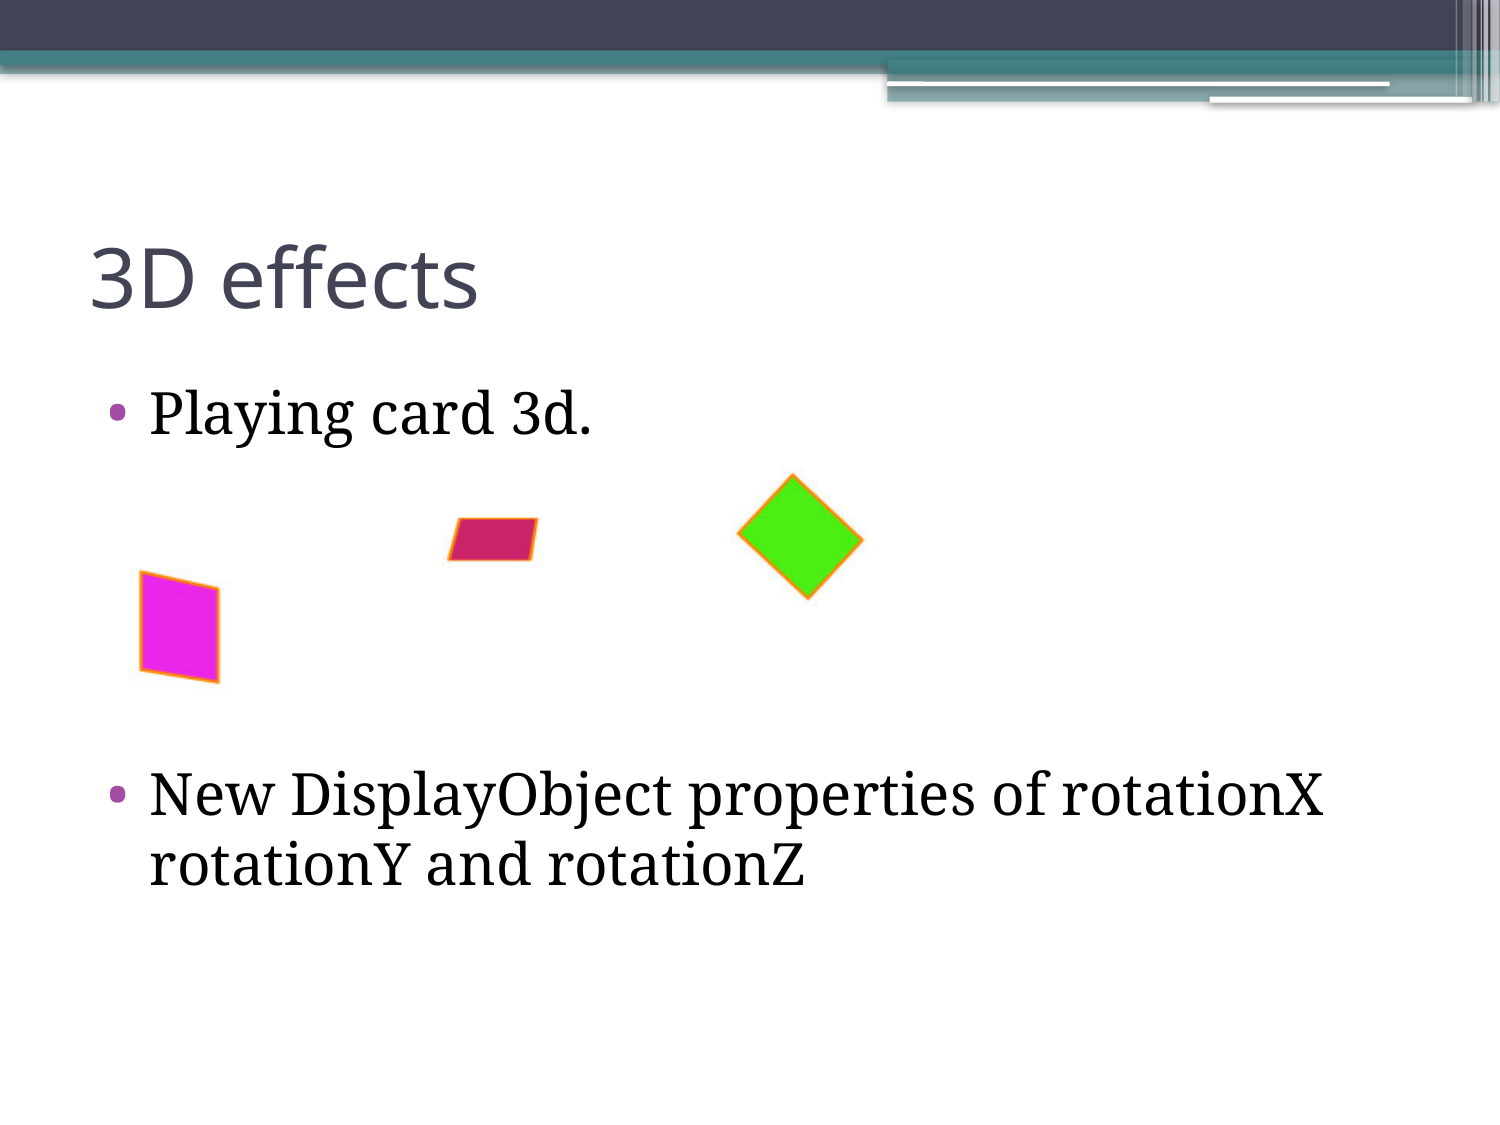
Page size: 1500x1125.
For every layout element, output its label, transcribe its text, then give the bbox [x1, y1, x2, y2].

list Playing card 3d. New DisplayObject properties of rotationX rotationY and rotationZ [75, 368, 1425, 1079]
picture [105, 468, 890, 701]
title 3D effects [75, 187, 1425, 363]
